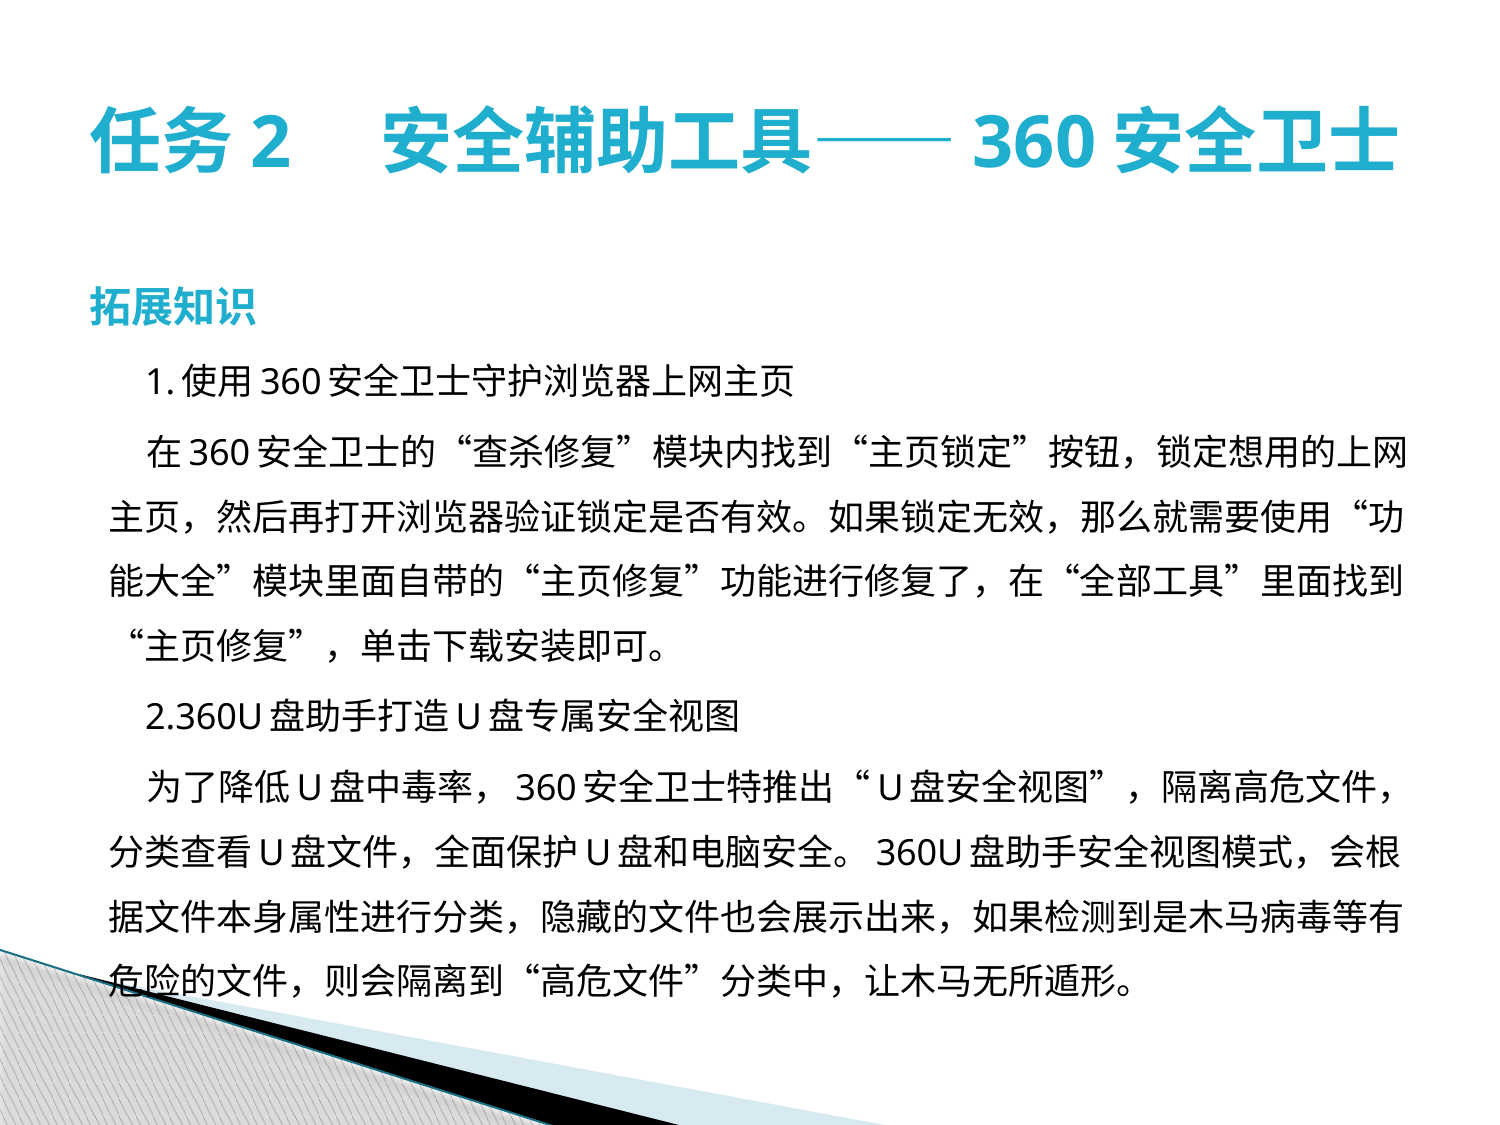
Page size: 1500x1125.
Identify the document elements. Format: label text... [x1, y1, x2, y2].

title 任务2 安全辅助工具——360安全卫士 [75, 45, 1425, 233]
list 拓展知识 1.使用360安全卫士守护浏览器上网主页 在360安全卫士的“查杀修复”模块内找到“主页锁定”按钮，锁定想用的上网主页，然后再打开浏览器验证锁定是否有效。如果锁定无效，那么就需要使用“功能大全”模块里面自带的“主页修复”功能进行修复了，在“全部工具”里面找到“主页修复”，单击下载安装即可。 2.360U盘助手打造U盘专属安全视图 为了降低U盘中毒率，360安全卫士特推出“U盘安全视图”，隔离高危文件，分类查看U盘文件，全面保护U盘和电脑安全。360U盘助手安全视图模式，会根据文件本身属性进行分类，隐藏的文件也会展示出来，如果检测到是木马病毒等有危险的文件，则会隔离到“高危文件”分类中，让木马无所遁形。 [75, 243, 1425, 1012]
